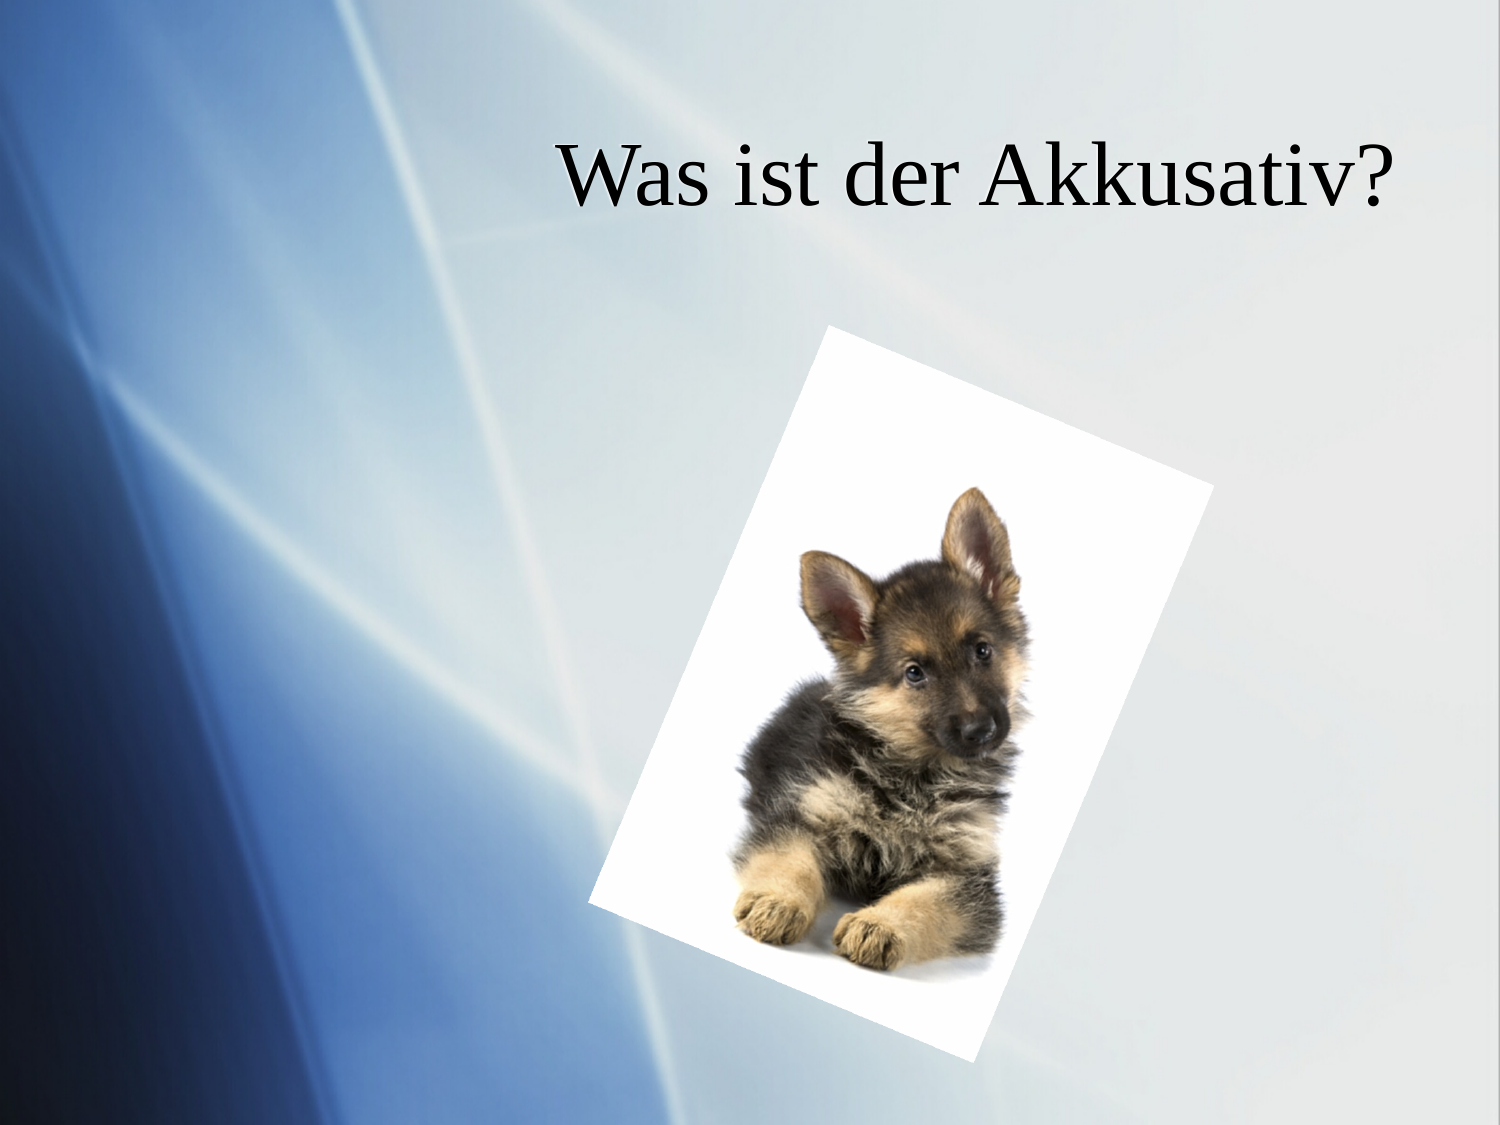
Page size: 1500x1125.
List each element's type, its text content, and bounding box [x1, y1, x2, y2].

title Was ist der Akkusativ? [137, 74, 1413, 263]
picture [0, 0, 1500, 1125]
